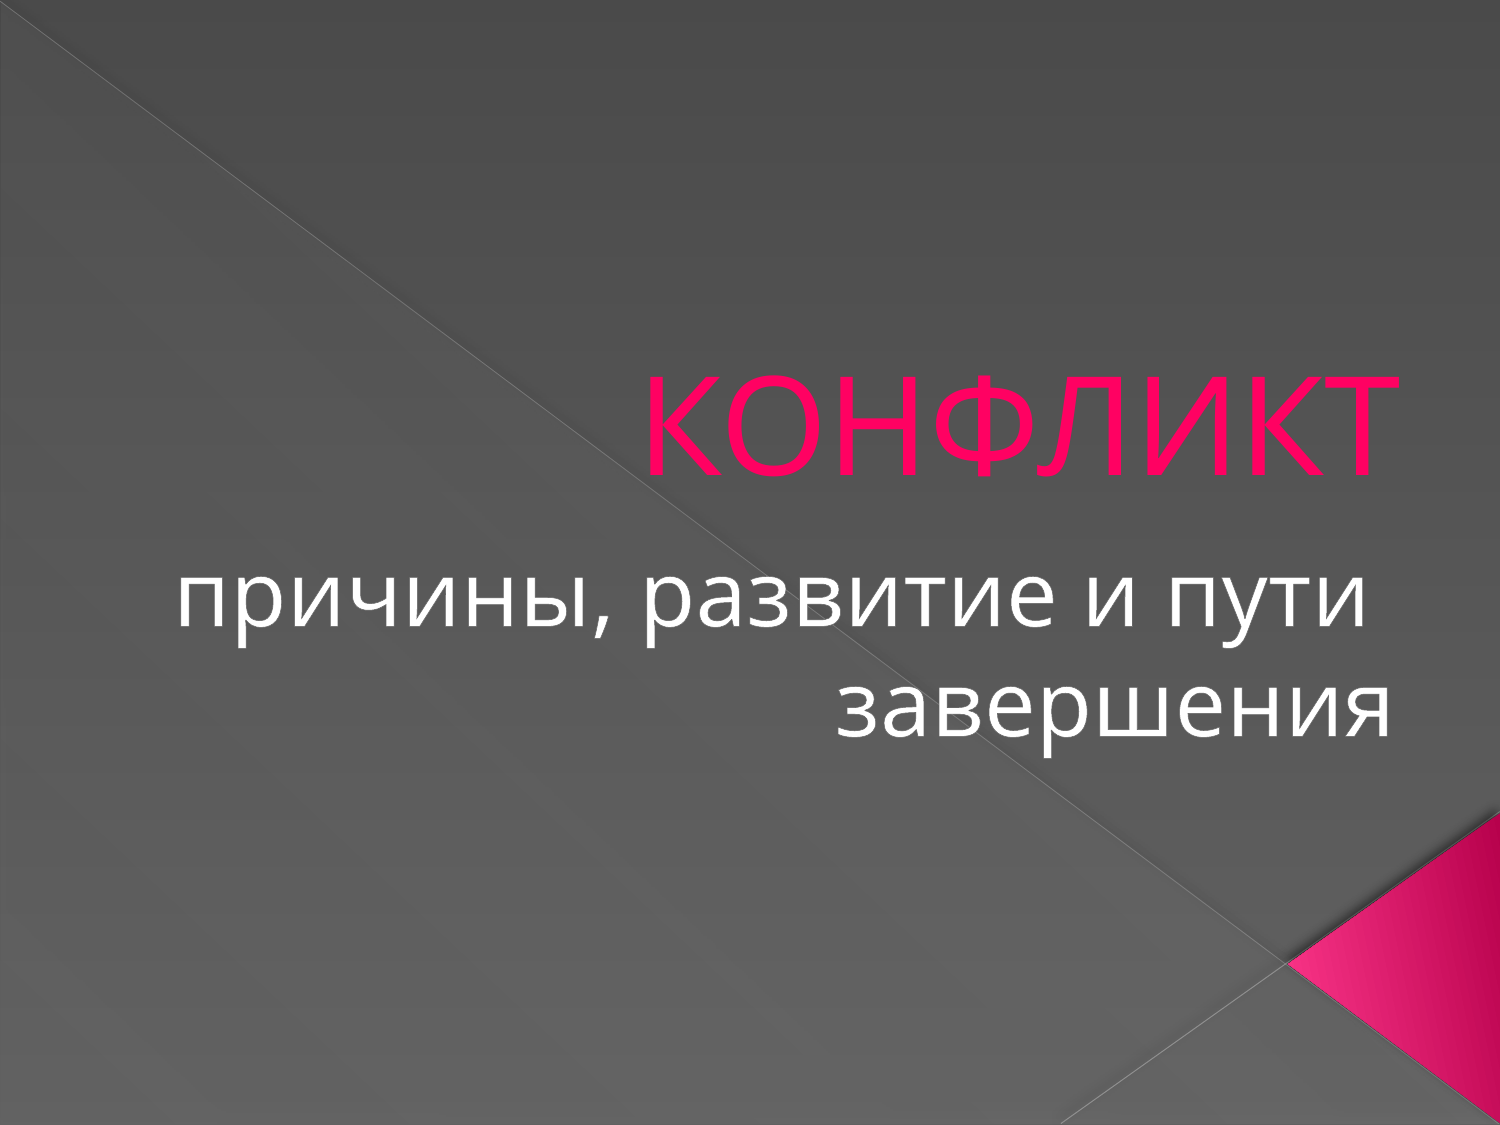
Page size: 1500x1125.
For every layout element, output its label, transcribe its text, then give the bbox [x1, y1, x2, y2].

title КОНФЛИКТ [93, 269, 1417, 511]
subtitle причины, развитие и пути завершения [93, 527, 1417, 815]
